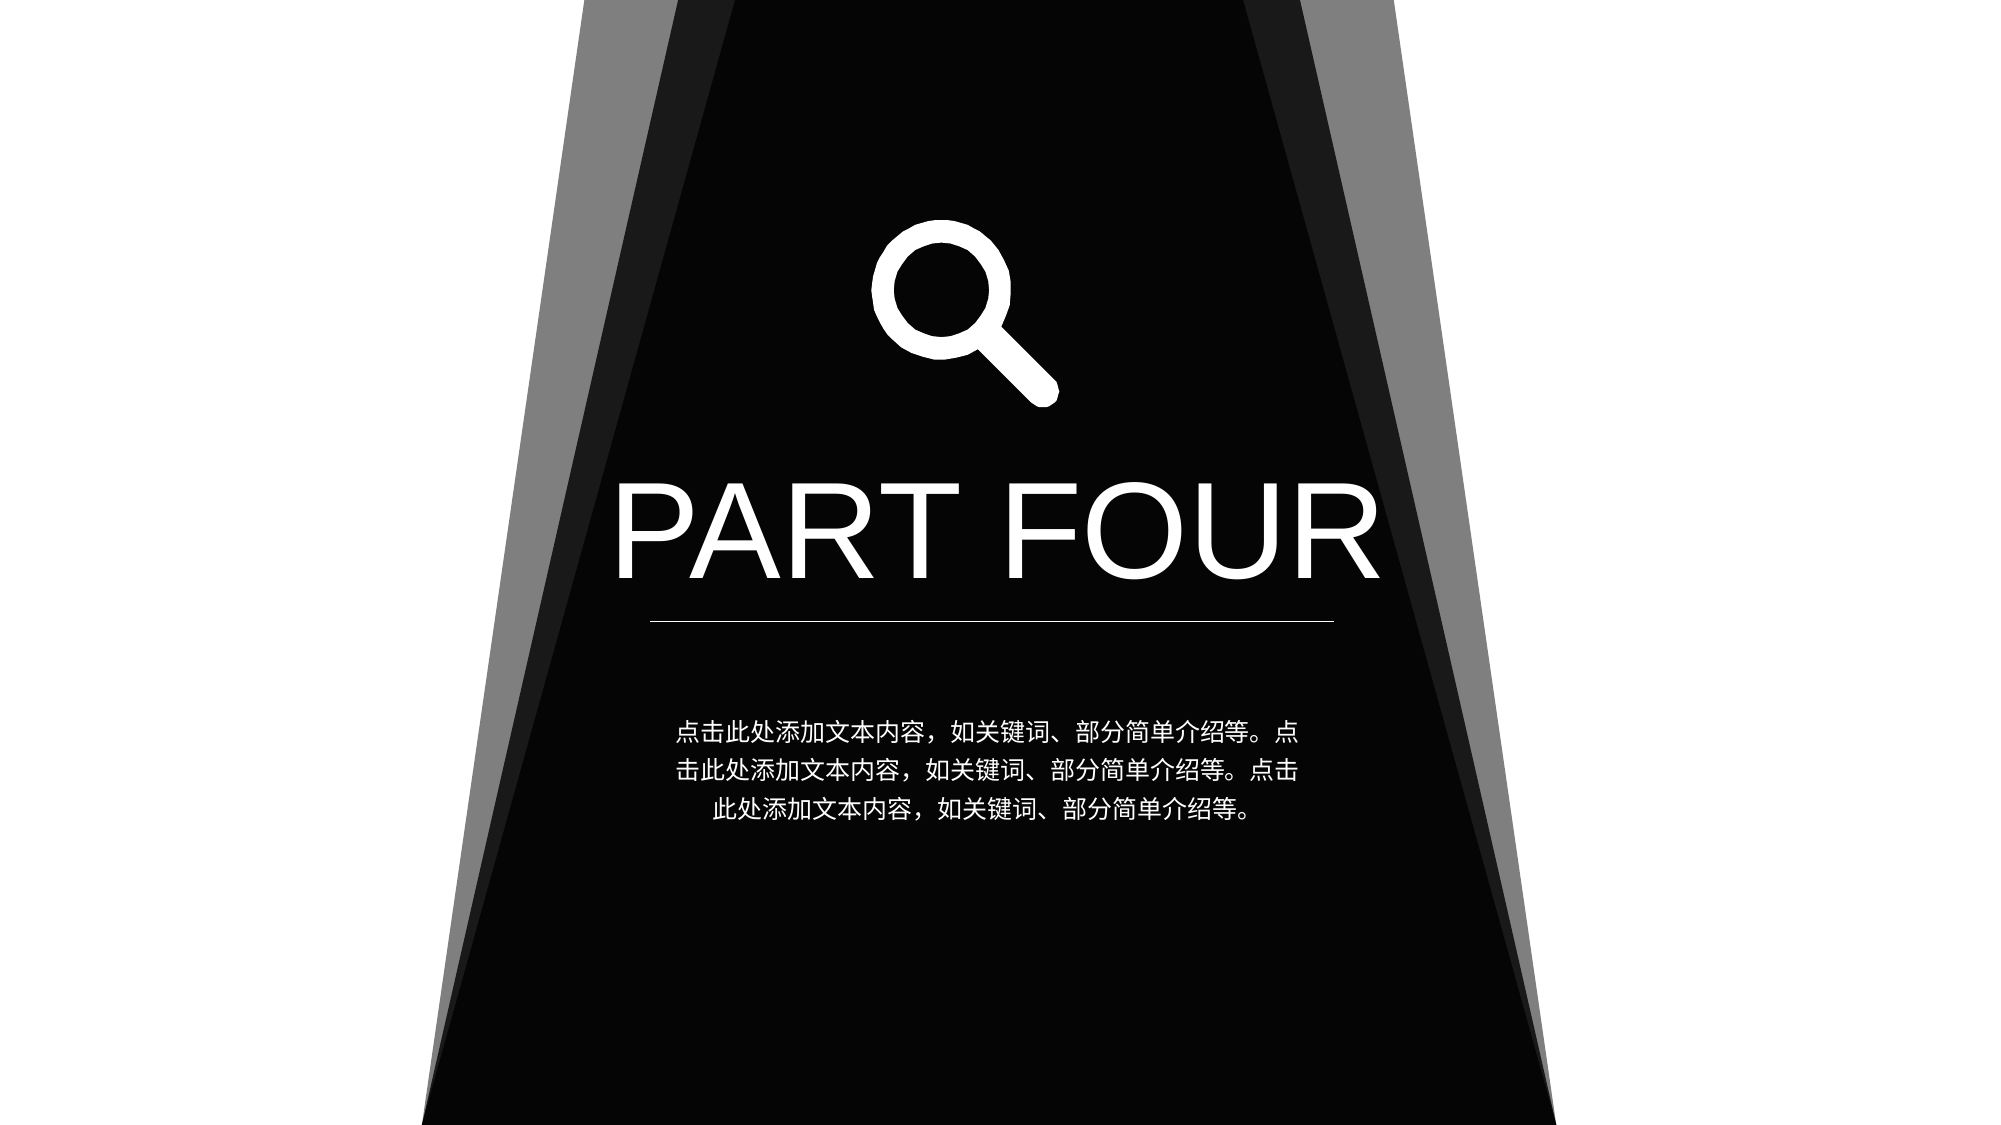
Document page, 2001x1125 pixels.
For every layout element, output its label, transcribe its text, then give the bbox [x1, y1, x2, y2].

text_box [871, 220, 1060, 408]
text_box 点击此处添加文本内容，如关键词、部分简单介绍等。点击此处添加文本内容，如关键词、部分简单介绍等。点击此处添加文本内容，如关键词、部分简单介绍等。 [650, 699, 1326, 832]
text_box PART FOUR [593, 433, 1522, 614]
